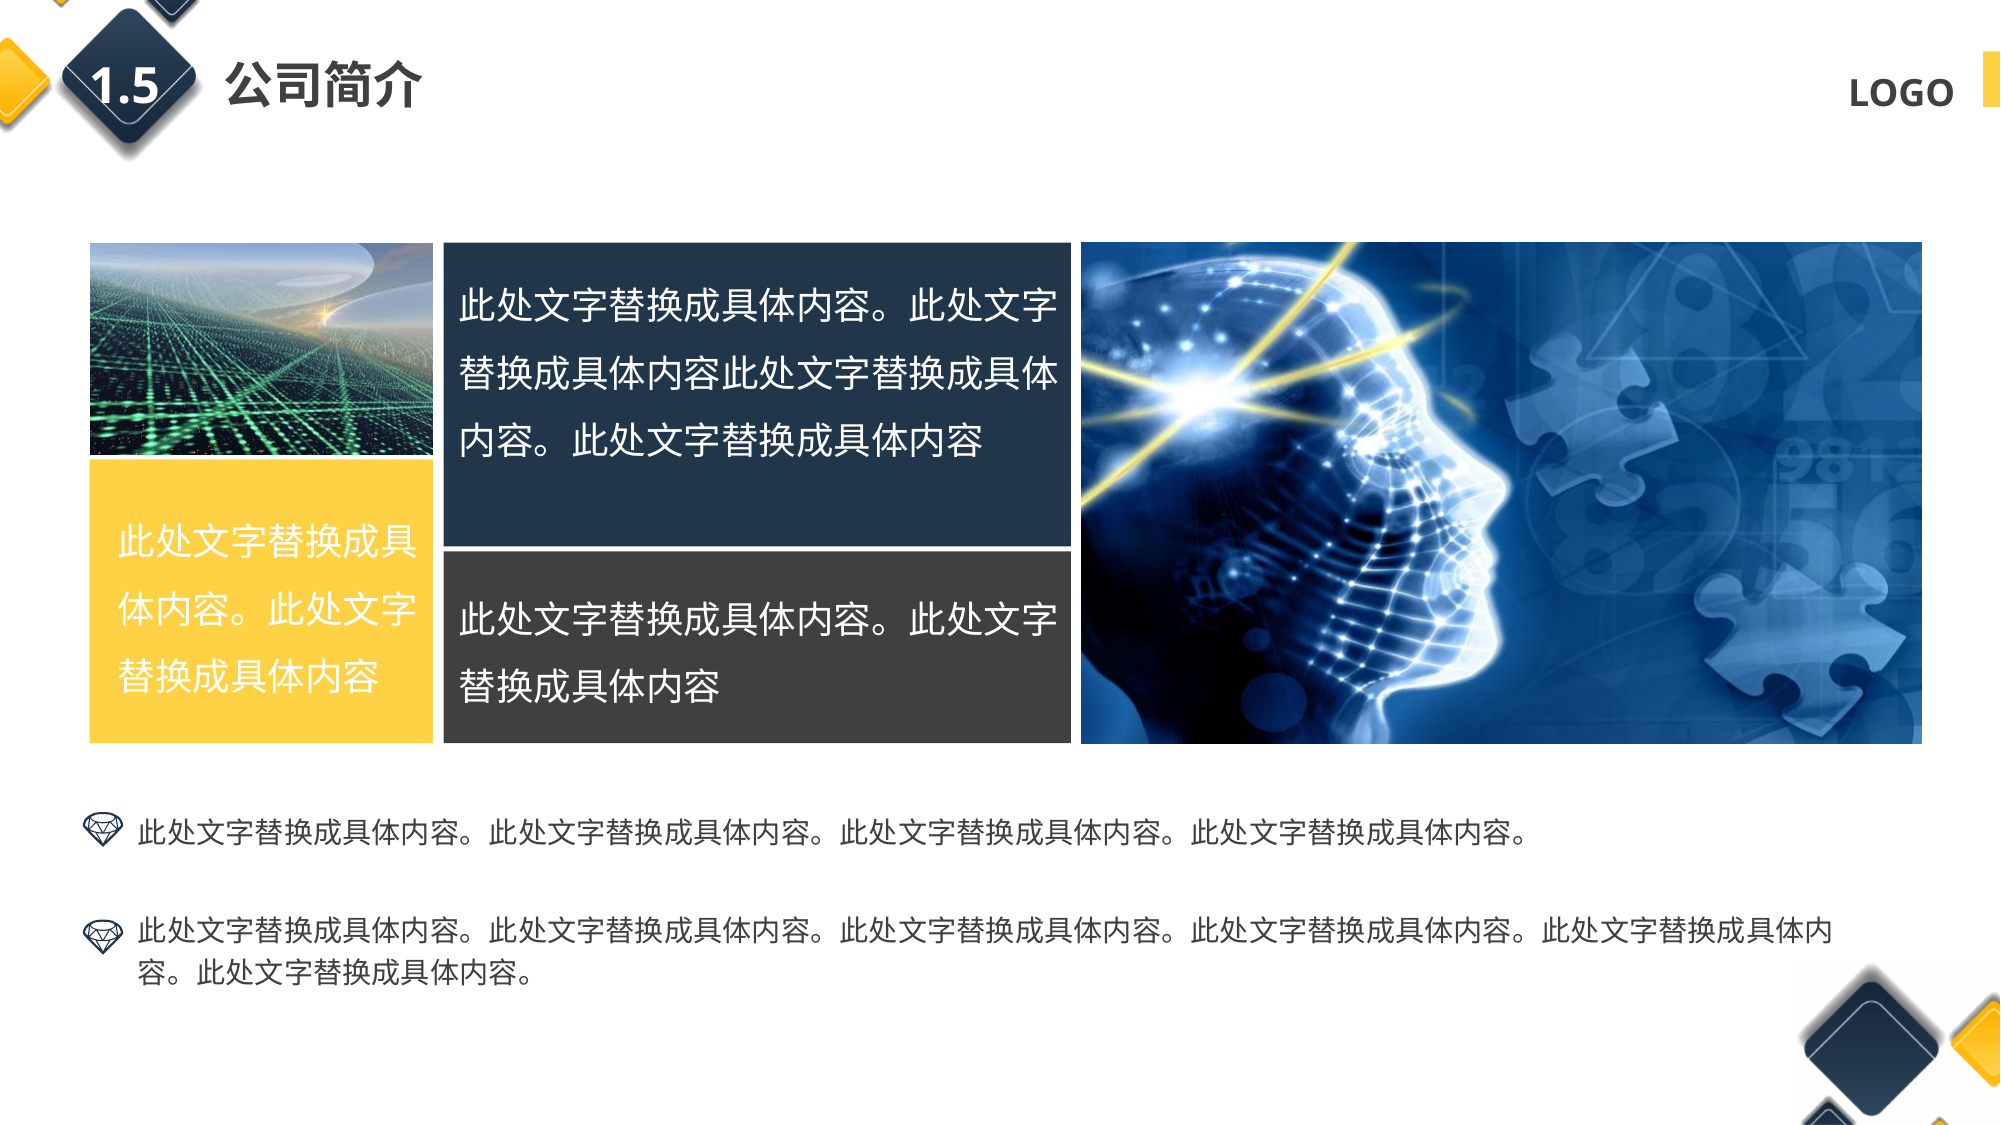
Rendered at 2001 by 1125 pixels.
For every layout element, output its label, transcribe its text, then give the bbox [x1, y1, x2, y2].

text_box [443, 551, 1082, 744]
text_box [89, 459, 446, 744]
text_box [443, 242, 1082, 547]
picture [90, 243, 433, 455]
picture [1796, 963, 2000, 1125]
picture [1081, 242, 1922, 744]
picture [0, 0, 205, 163]
text_box 1.5 公司简介 [88, 34, 425, 121]
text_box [82, 898, 1877, 999]
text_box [82, 806, 2000, 858]
